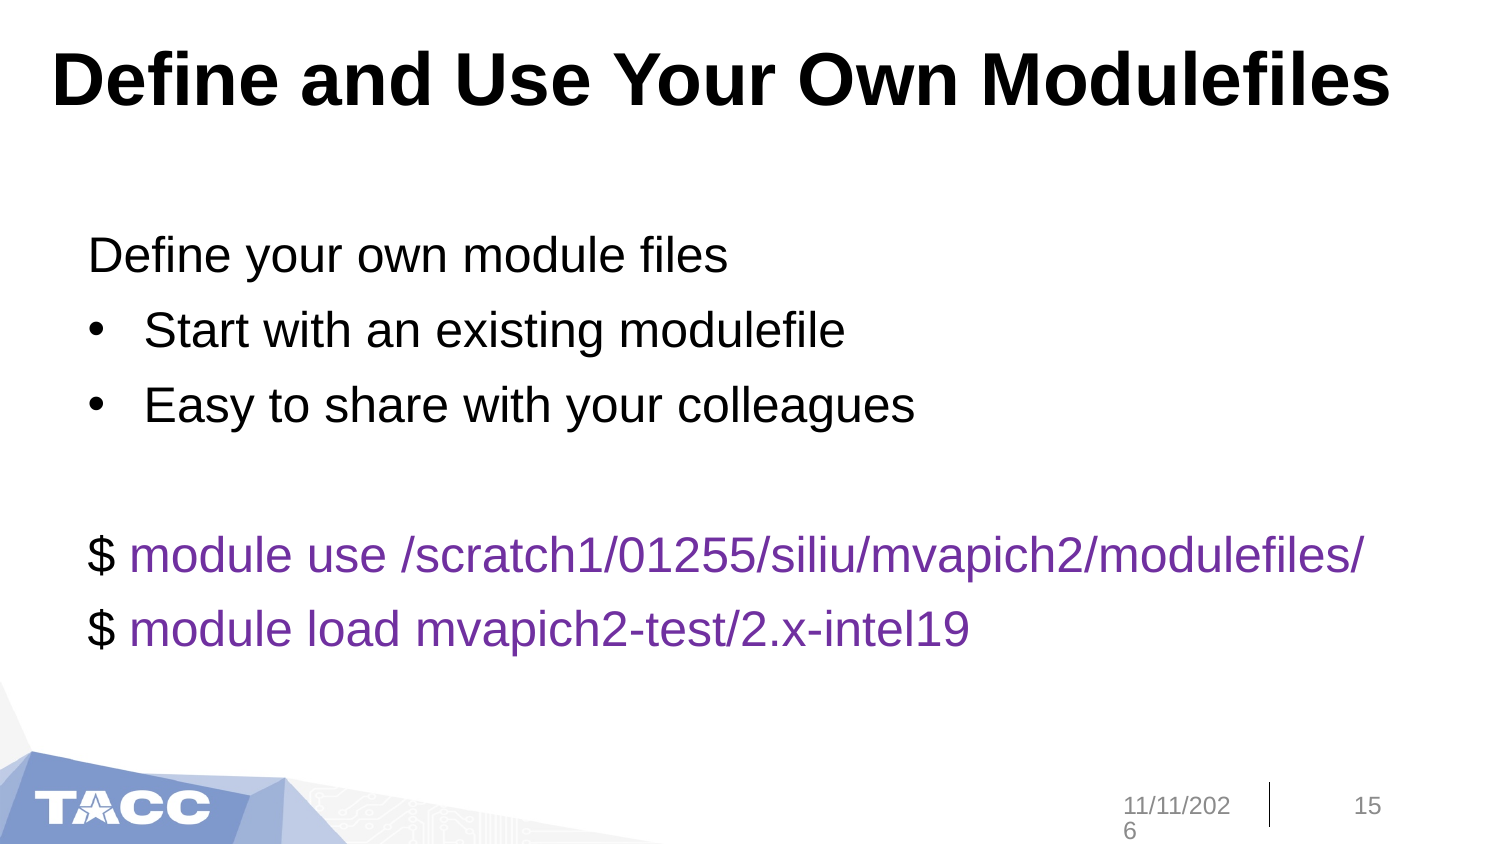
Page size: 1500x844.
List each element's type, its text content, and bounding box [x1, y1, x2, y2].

list Define your own module files Start with an existing modulefile Easy to share with your colleagues $ module use /scratch1/01255/siliu/mvapich2/modulefiles/ $ module load mvapich2-test/2.x-intel19 [72, 222, 1485, 758]
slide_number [1108, 782, 1255, 827]
picture [0, 0, 1500, 844]
title Define and Use Your Own Modulefiles [36, 0, 1500, 164]
slide_number 15 [1284, 782, 1397, 827]
